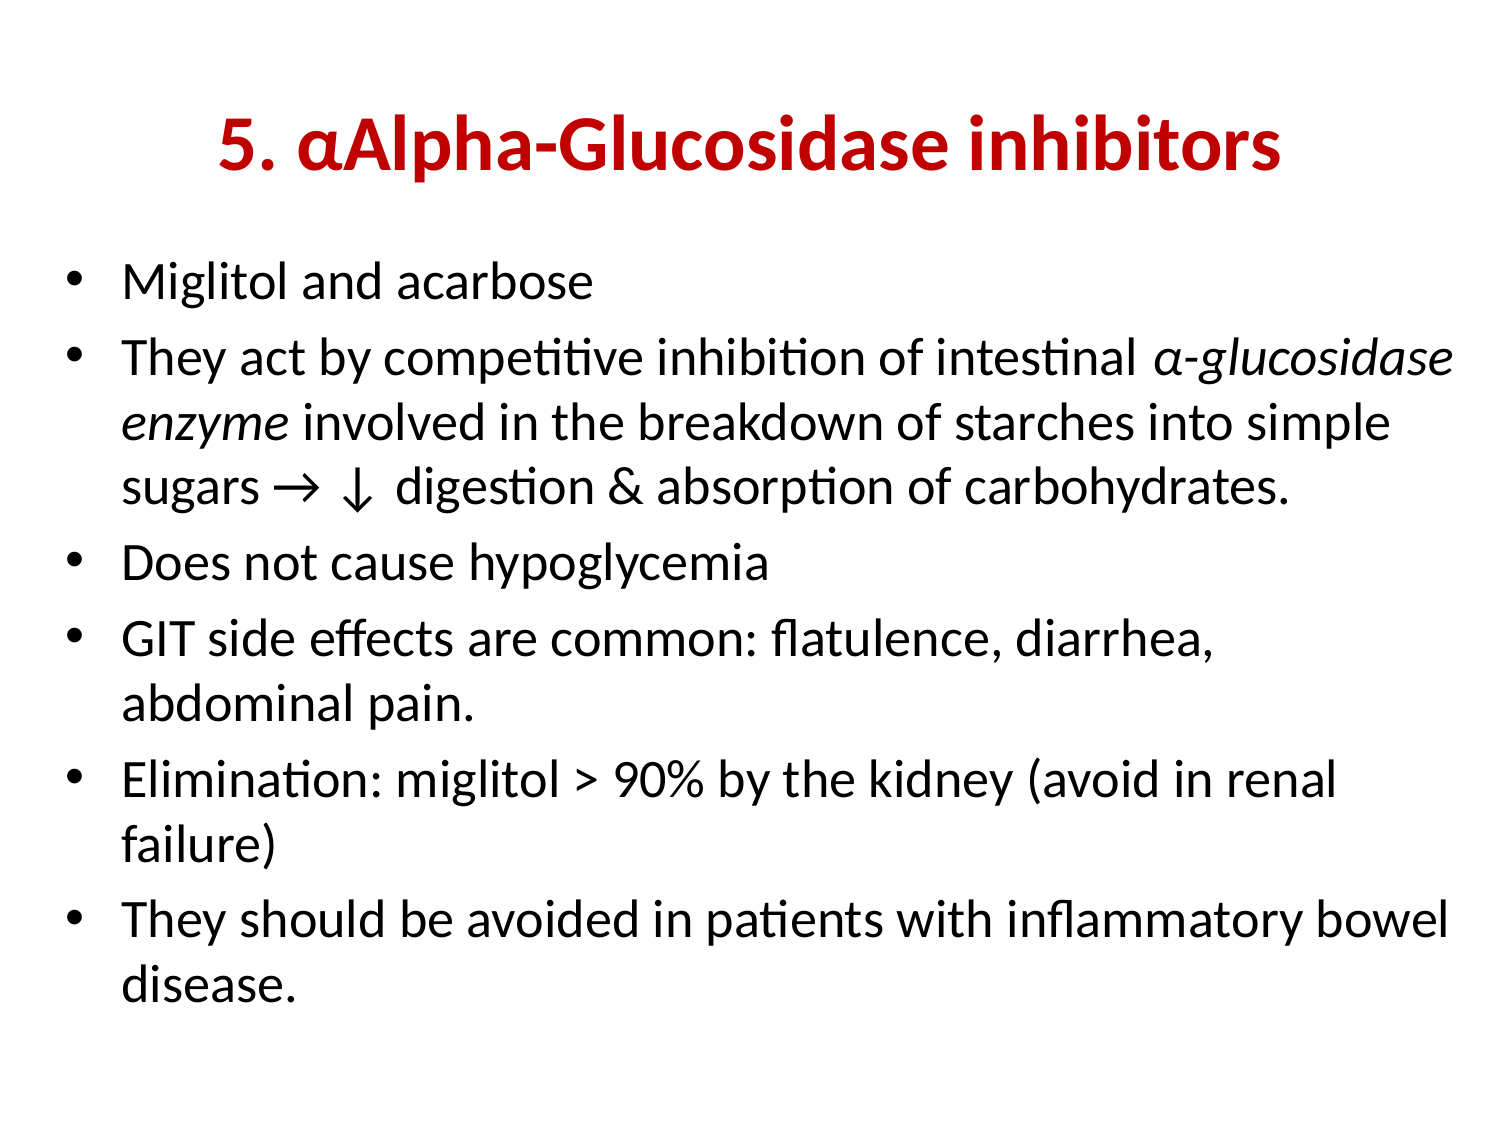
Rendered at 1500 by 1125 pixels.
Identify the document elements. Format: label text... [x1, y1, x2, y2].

list Miglitol and acarbose They act by competitive inhibition of intestinal α-glucosidase enzyme involved in the breakdown of starches into simple sugars → ↓ digestion & absorption of carbohydrates. Does not cause hypoglycemia GIT side effects are common: flatulence, diarrhea, abdominal pain. Elimination: miglitol > 90% by the kidney (avoid in renal failure) They should be avoided in patients with inflammatory bowel disease. [50, 237, 1475, 1000]
title 5. αAlpha-Glucosidase inhibitors [75, 45, 1425, 233]
